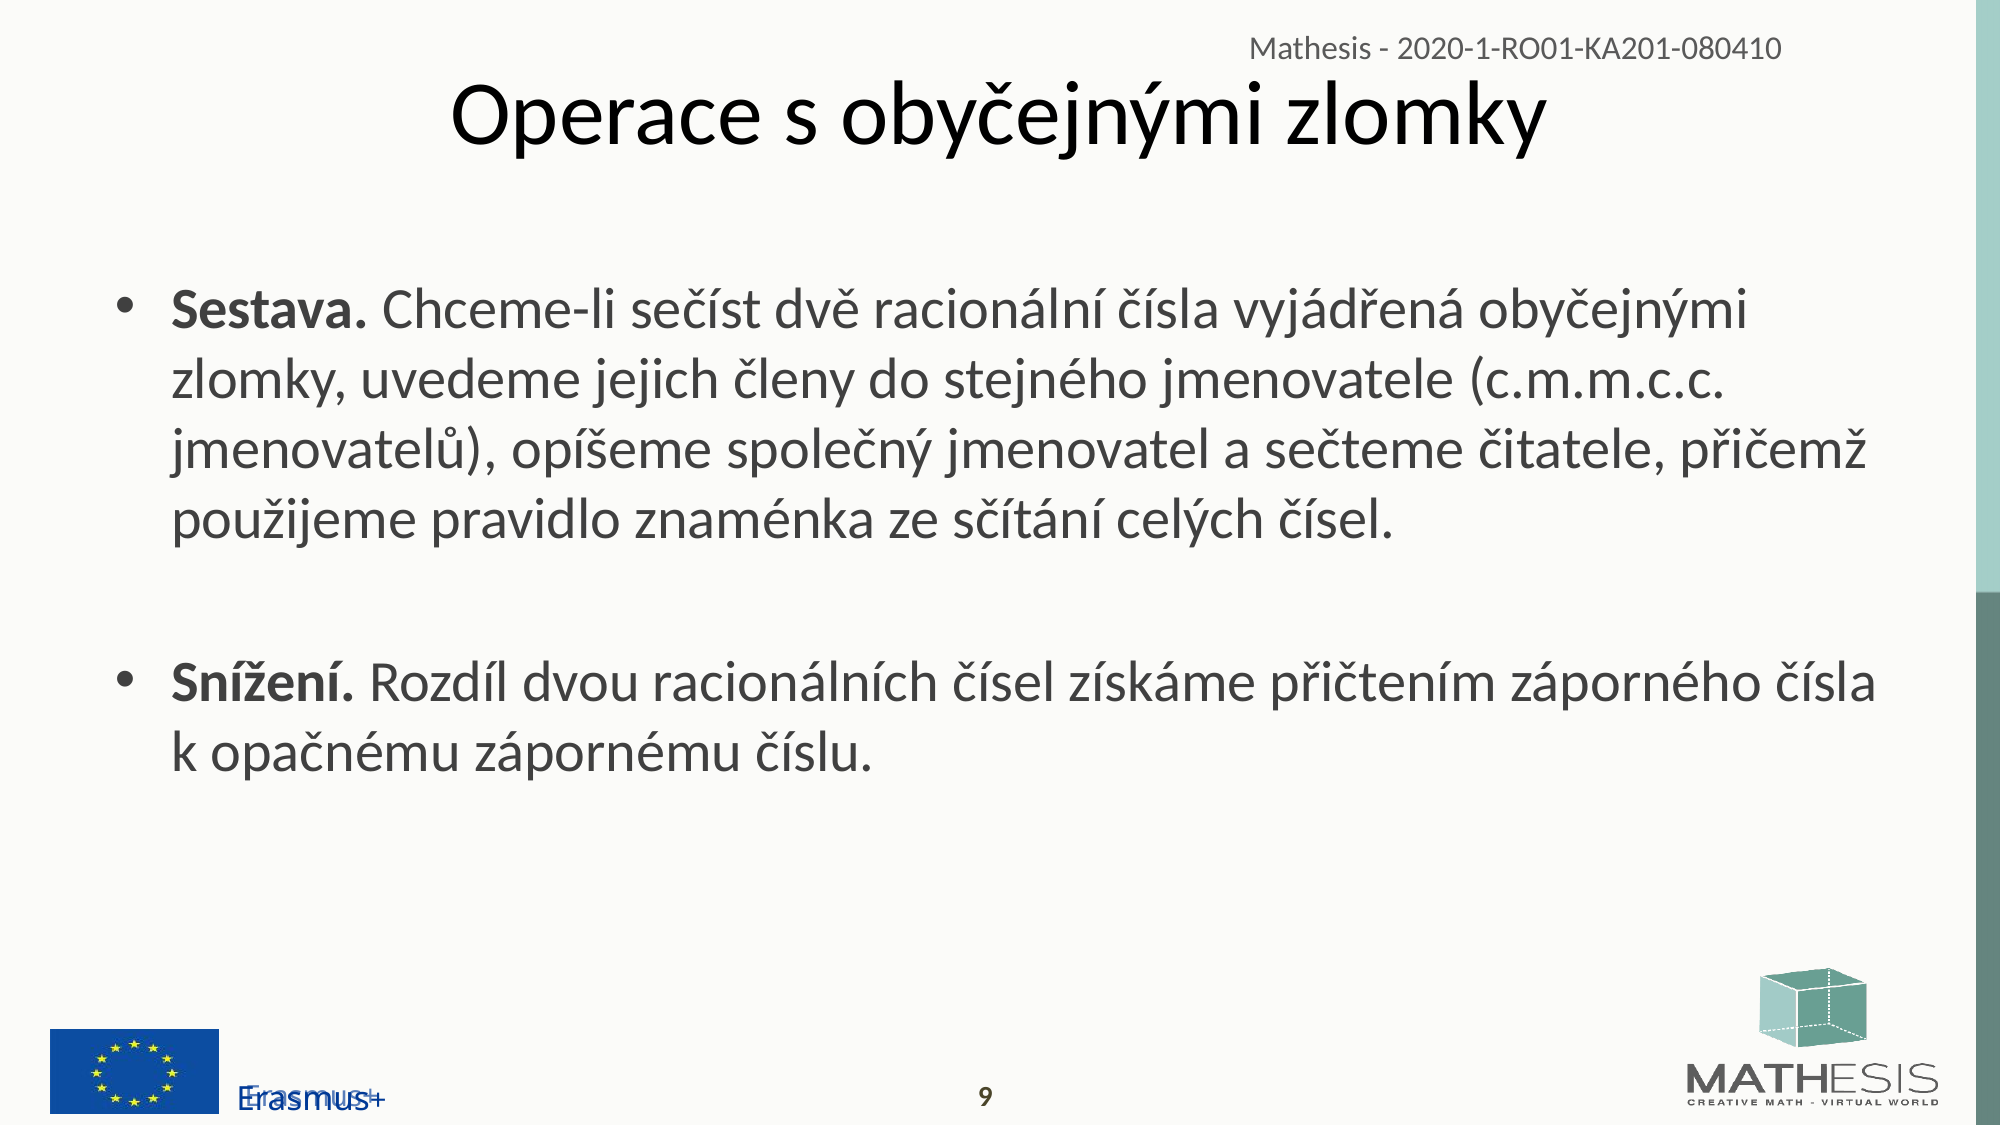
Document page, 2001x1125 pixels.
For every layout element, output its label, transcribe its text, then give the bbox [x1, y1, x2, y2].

list Sestava. Chceme-li sečíst dvě racionální čísla vyjádřená obyčejnými zlomky, uvedeme jejich členy do stejného jmenovatele (c.m.m.c.c. jmenovatelů), opíšeme společný jmenovatel a sečteme čitatele, přičemž použijeme pravidlo znaménka ze sčítání celých čísel. Snížení. Rozdíl dvou racionálních čísel získáme přičtením záporného čísla k opačnému zápornému číslu. [99, 262, 1900, 1005]
title Operace s obyčejnými zlomky [99, 45, 1900, 233]
picture [50, 1029, 219, 1114]
